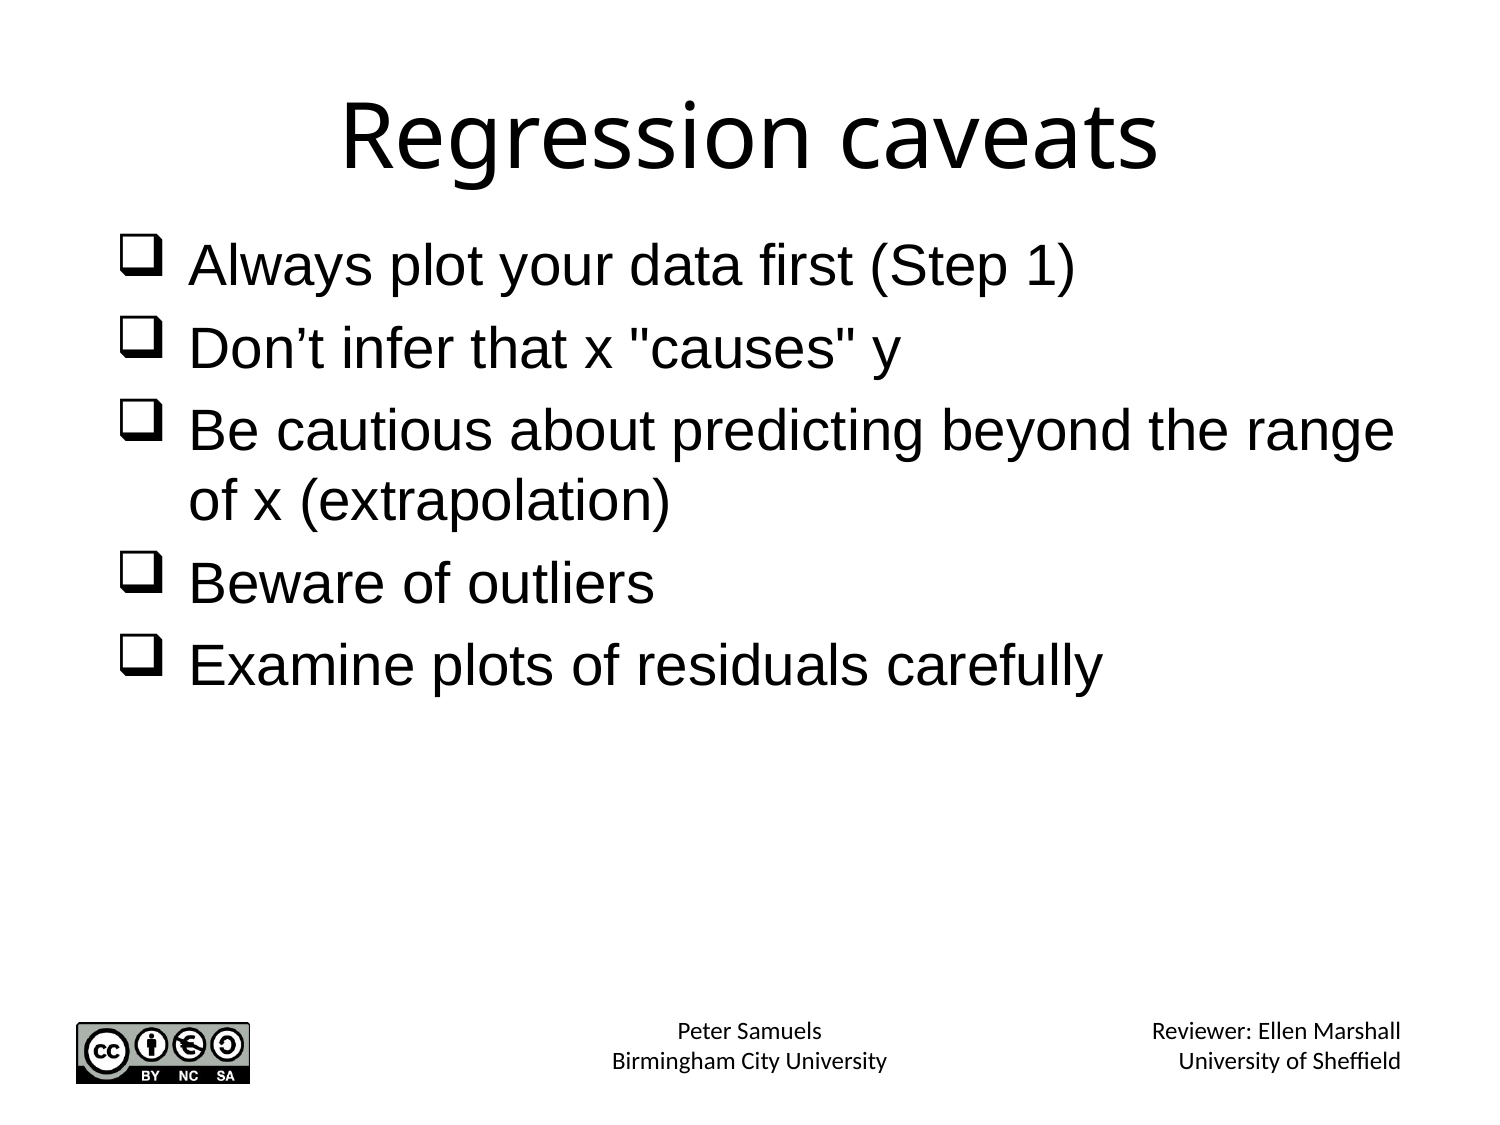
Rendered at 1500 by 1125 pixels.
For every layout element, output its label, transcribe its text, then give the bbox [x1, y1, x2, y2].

picture [76, 1022, 251, 1084]
text_box Reviewer: Ellen Marshall University of Sheffield [1038, 1007, 1417, 1083]
text_box Peter Samuels Birmingham City University [549, 1007, 951, 1083]
title Regression caveats [112, 66, 1388, 199]
list Always plot your data first (Step 1) Don’t infer that x "causes" y Be cautious about predicting beyond the range of x (extrapolation) Beware of outliers Examine plots of residuals carefully [100, 219, 1425, 895]
